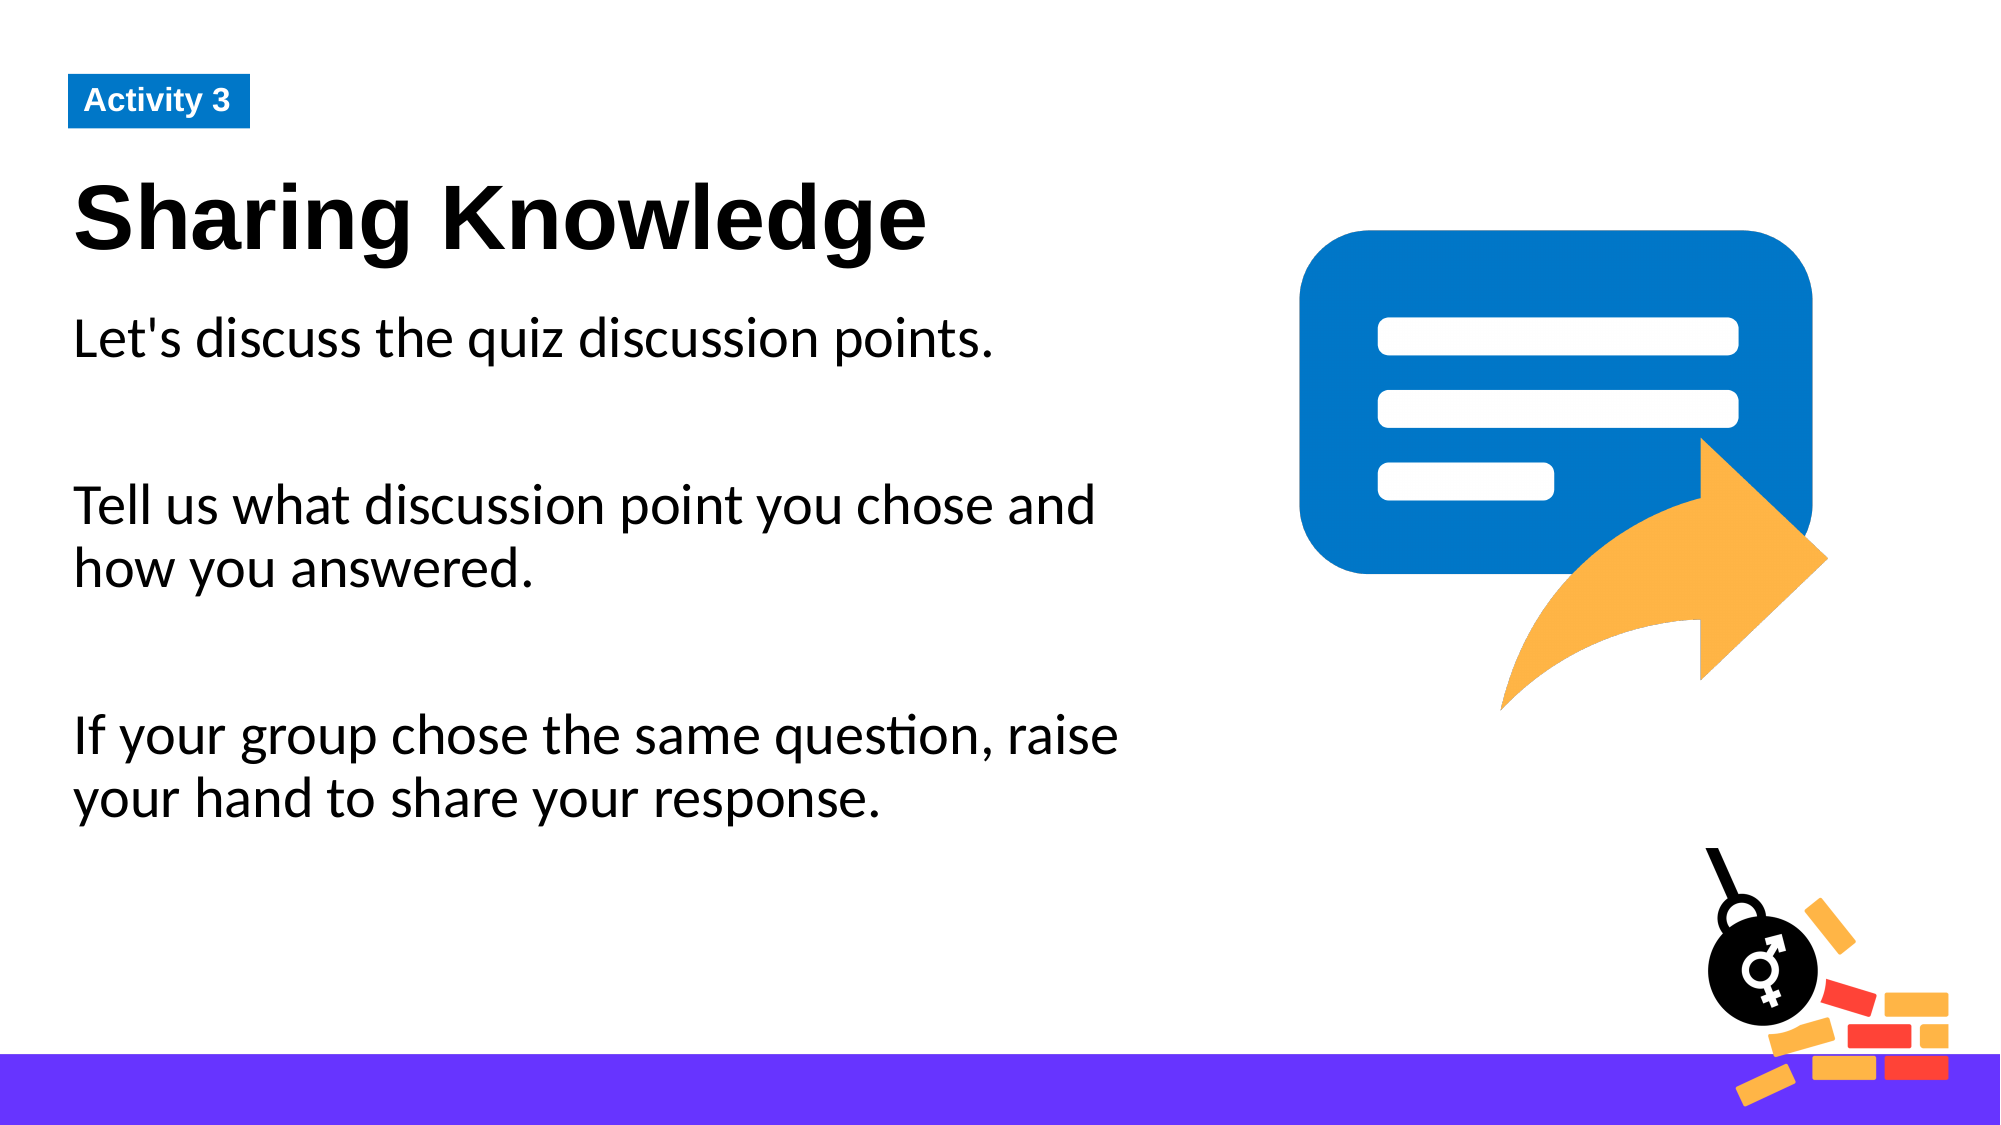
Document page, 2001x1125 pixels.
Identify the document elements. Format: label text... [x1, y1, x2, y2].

list Let's discuss the quiz discussion points. Tell us what discussion point you chose and how you answered. If your group chose the same question, raise your hand to share your response. [59, 299, 1140, 1014]
picture [0, 0, 2000, 1125]
text_box Sharing Knowledge [59, 59, 1857, 278]
